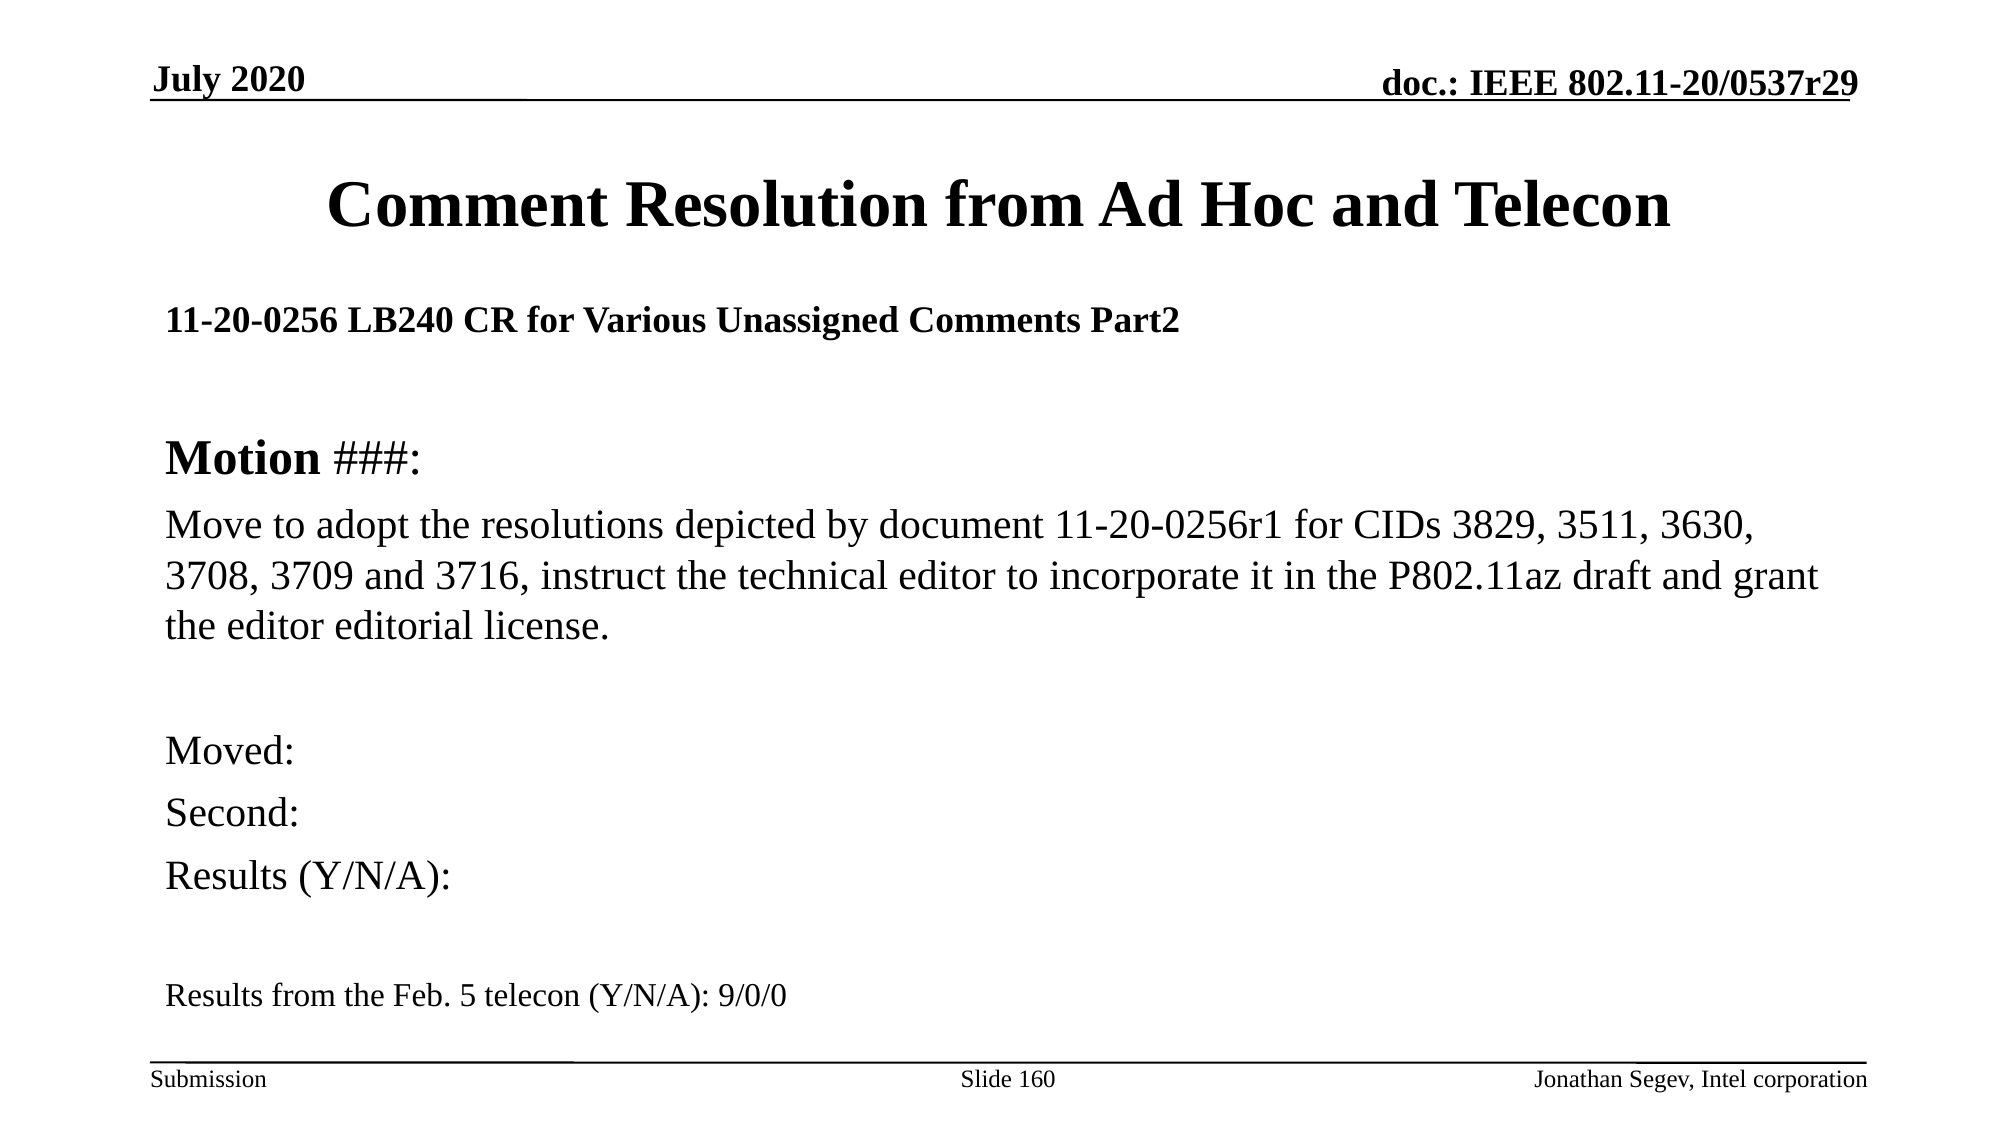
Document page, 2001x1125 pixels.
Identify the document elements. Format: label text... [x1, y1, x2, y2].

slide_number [152, 54, 563, 100]
list 11-20-0256 LB240 CR for Various Unassigned Comments Part2 Motion ###: Move to adopt the resolutions depicted by document 11-20-0256r1 for CIDs 3829, 3511, 3630, 3708, 3709 and 3716, instruct the technical editor to incorporate it in the P802.11az draft and grant the editor editorial license. Moved: Second: Results (Y/N/A): Results from the Feb. 5 telecon (Y/N/A): 9/0/0 [149, 286, 1850, 1000]
footer Jonathan Segev, Intel corporation [1171, 1061, 1869, 1093]
title Comment Resolution from Ad Hoc and Telecon [149, 112, 1850, 286]
slide_number Slide 160 [950, 1061, 1067, 1123]
